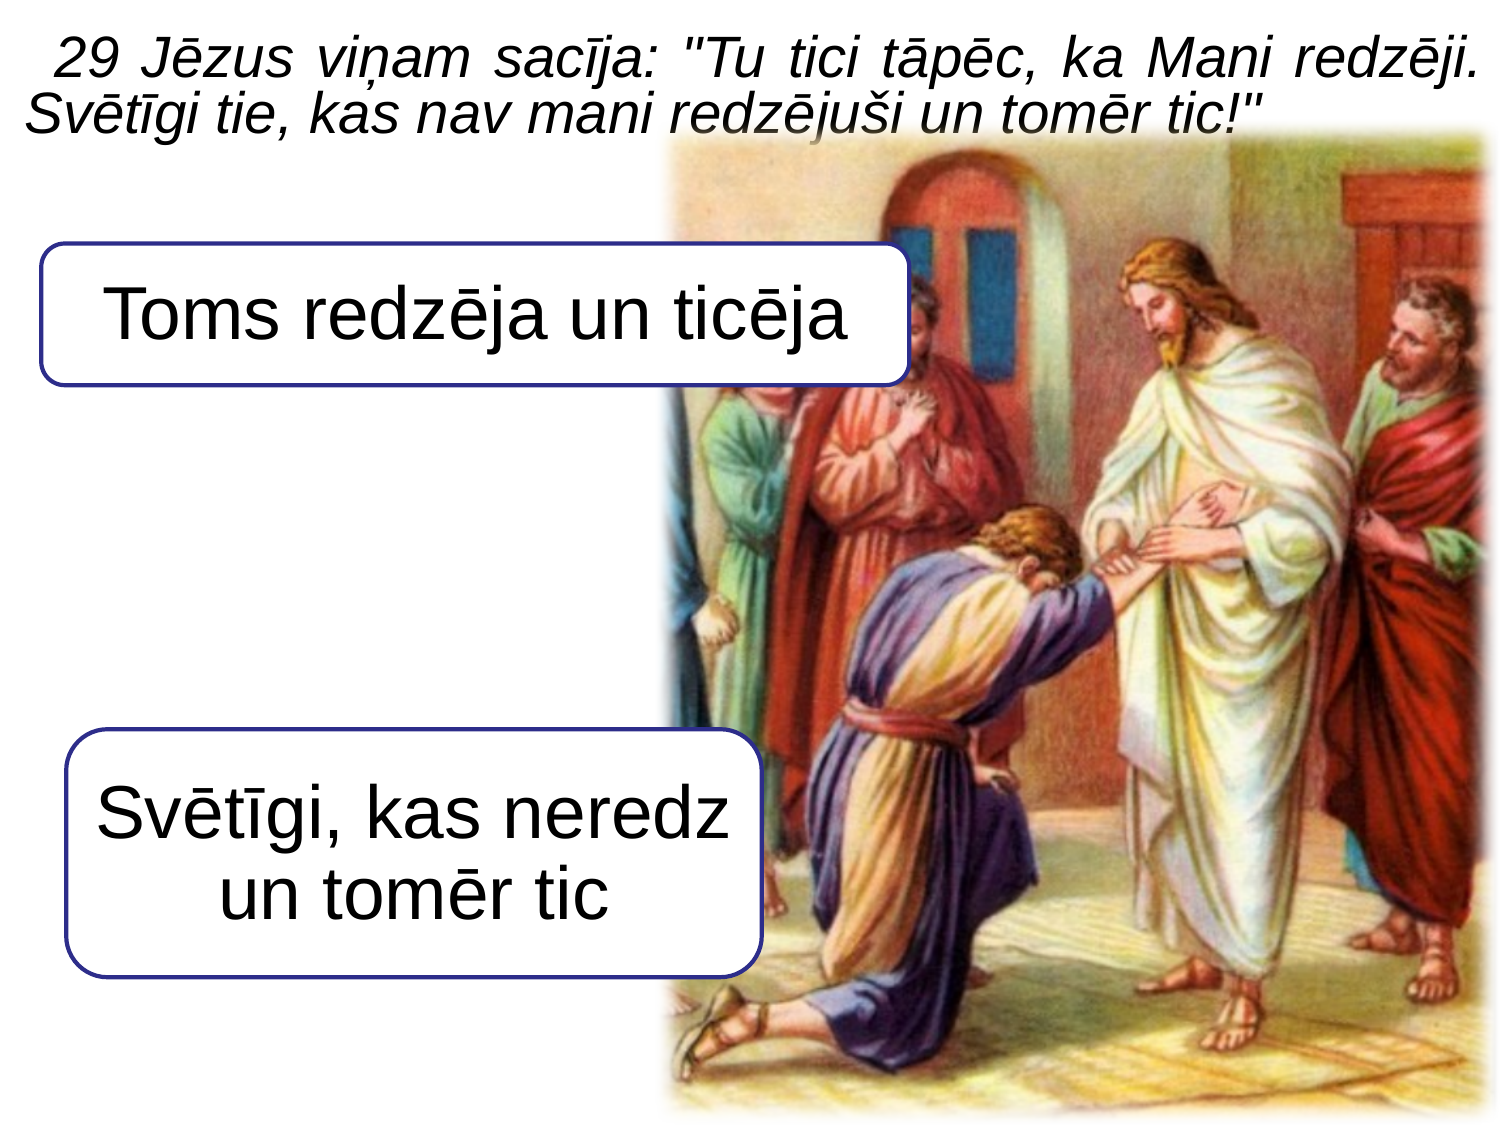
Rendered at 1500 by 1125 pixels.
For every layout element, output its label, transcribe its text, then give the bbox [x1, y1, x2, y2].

picture [655, 119, 1500, 1125]
text_box Svētīgi, kas neredz un tomēr tic [64, 727, 650, 980]
list 29 Jēzus viņam sacīja: "Tu tici tāpēc, ka Mani redzēji. Svētīgi tie, kas nav mani redzējuši un tomēr tic!" [0, 24, 1500, 223]
text_box Toms redzēja un ticēja [39, 241, 650, 388]
